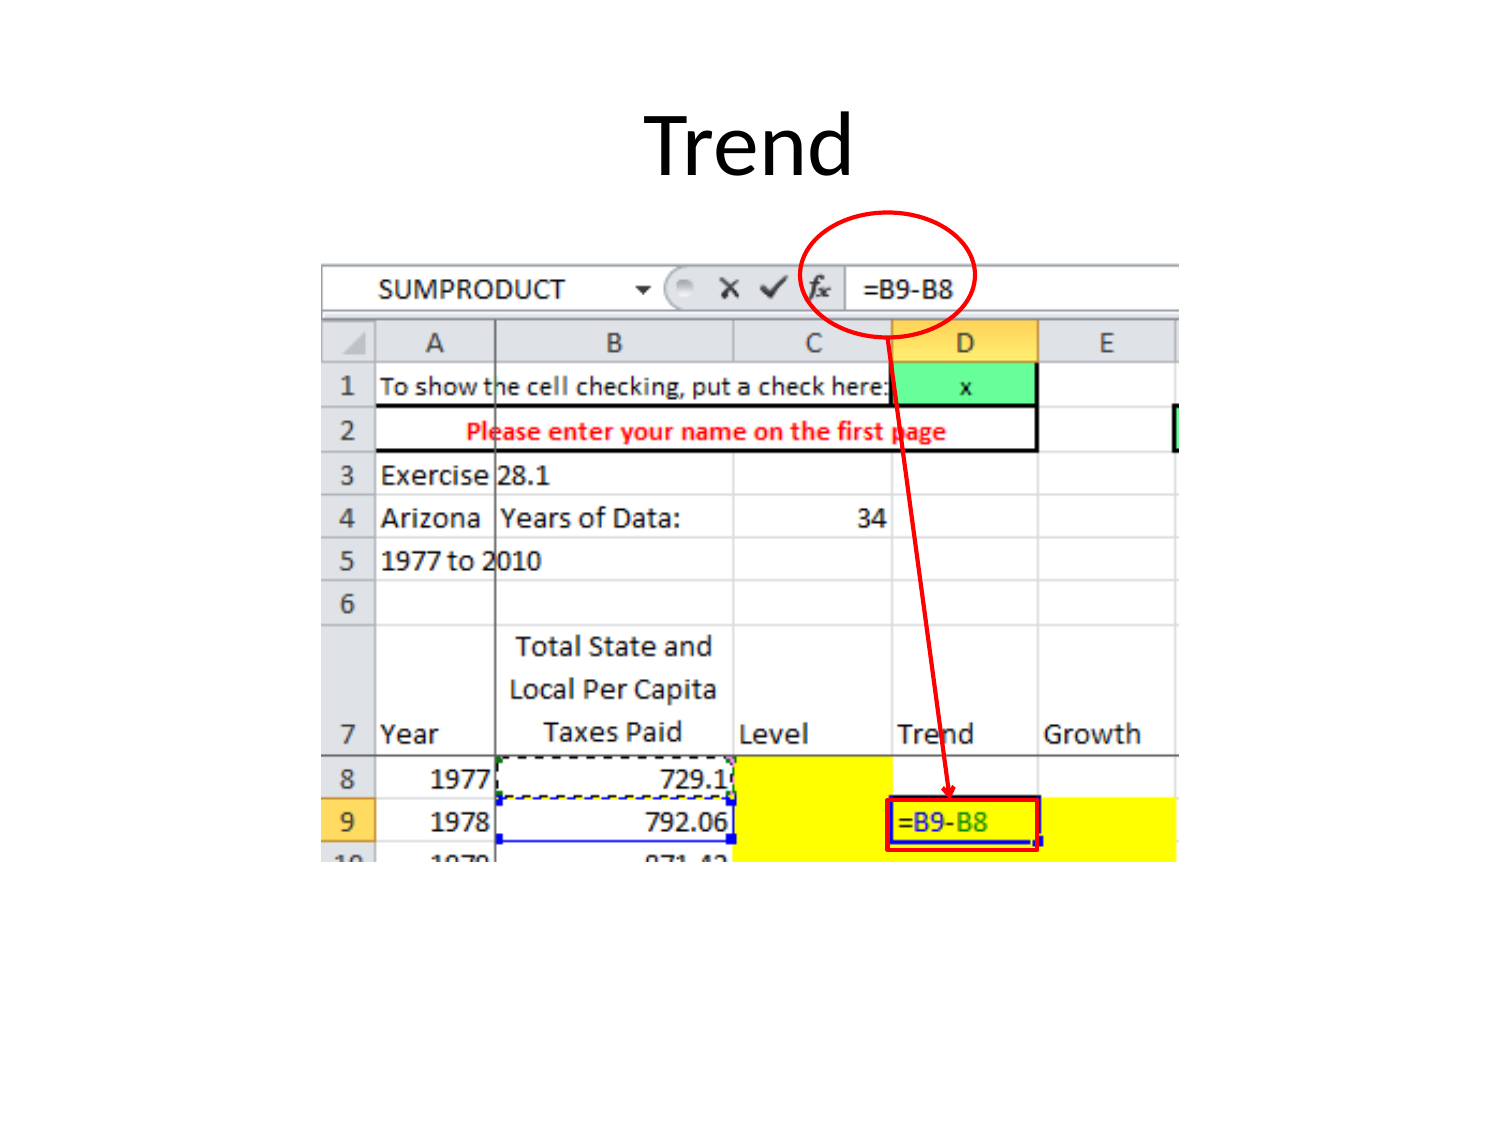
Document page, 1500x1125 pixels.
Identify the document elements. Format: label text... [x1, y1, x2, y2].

title Trend [75, 45, 1425, 233]
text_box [887, 337, 951, 801]
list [321, 262, 1179, 862]
text_box [800, 210, 975, 261]
